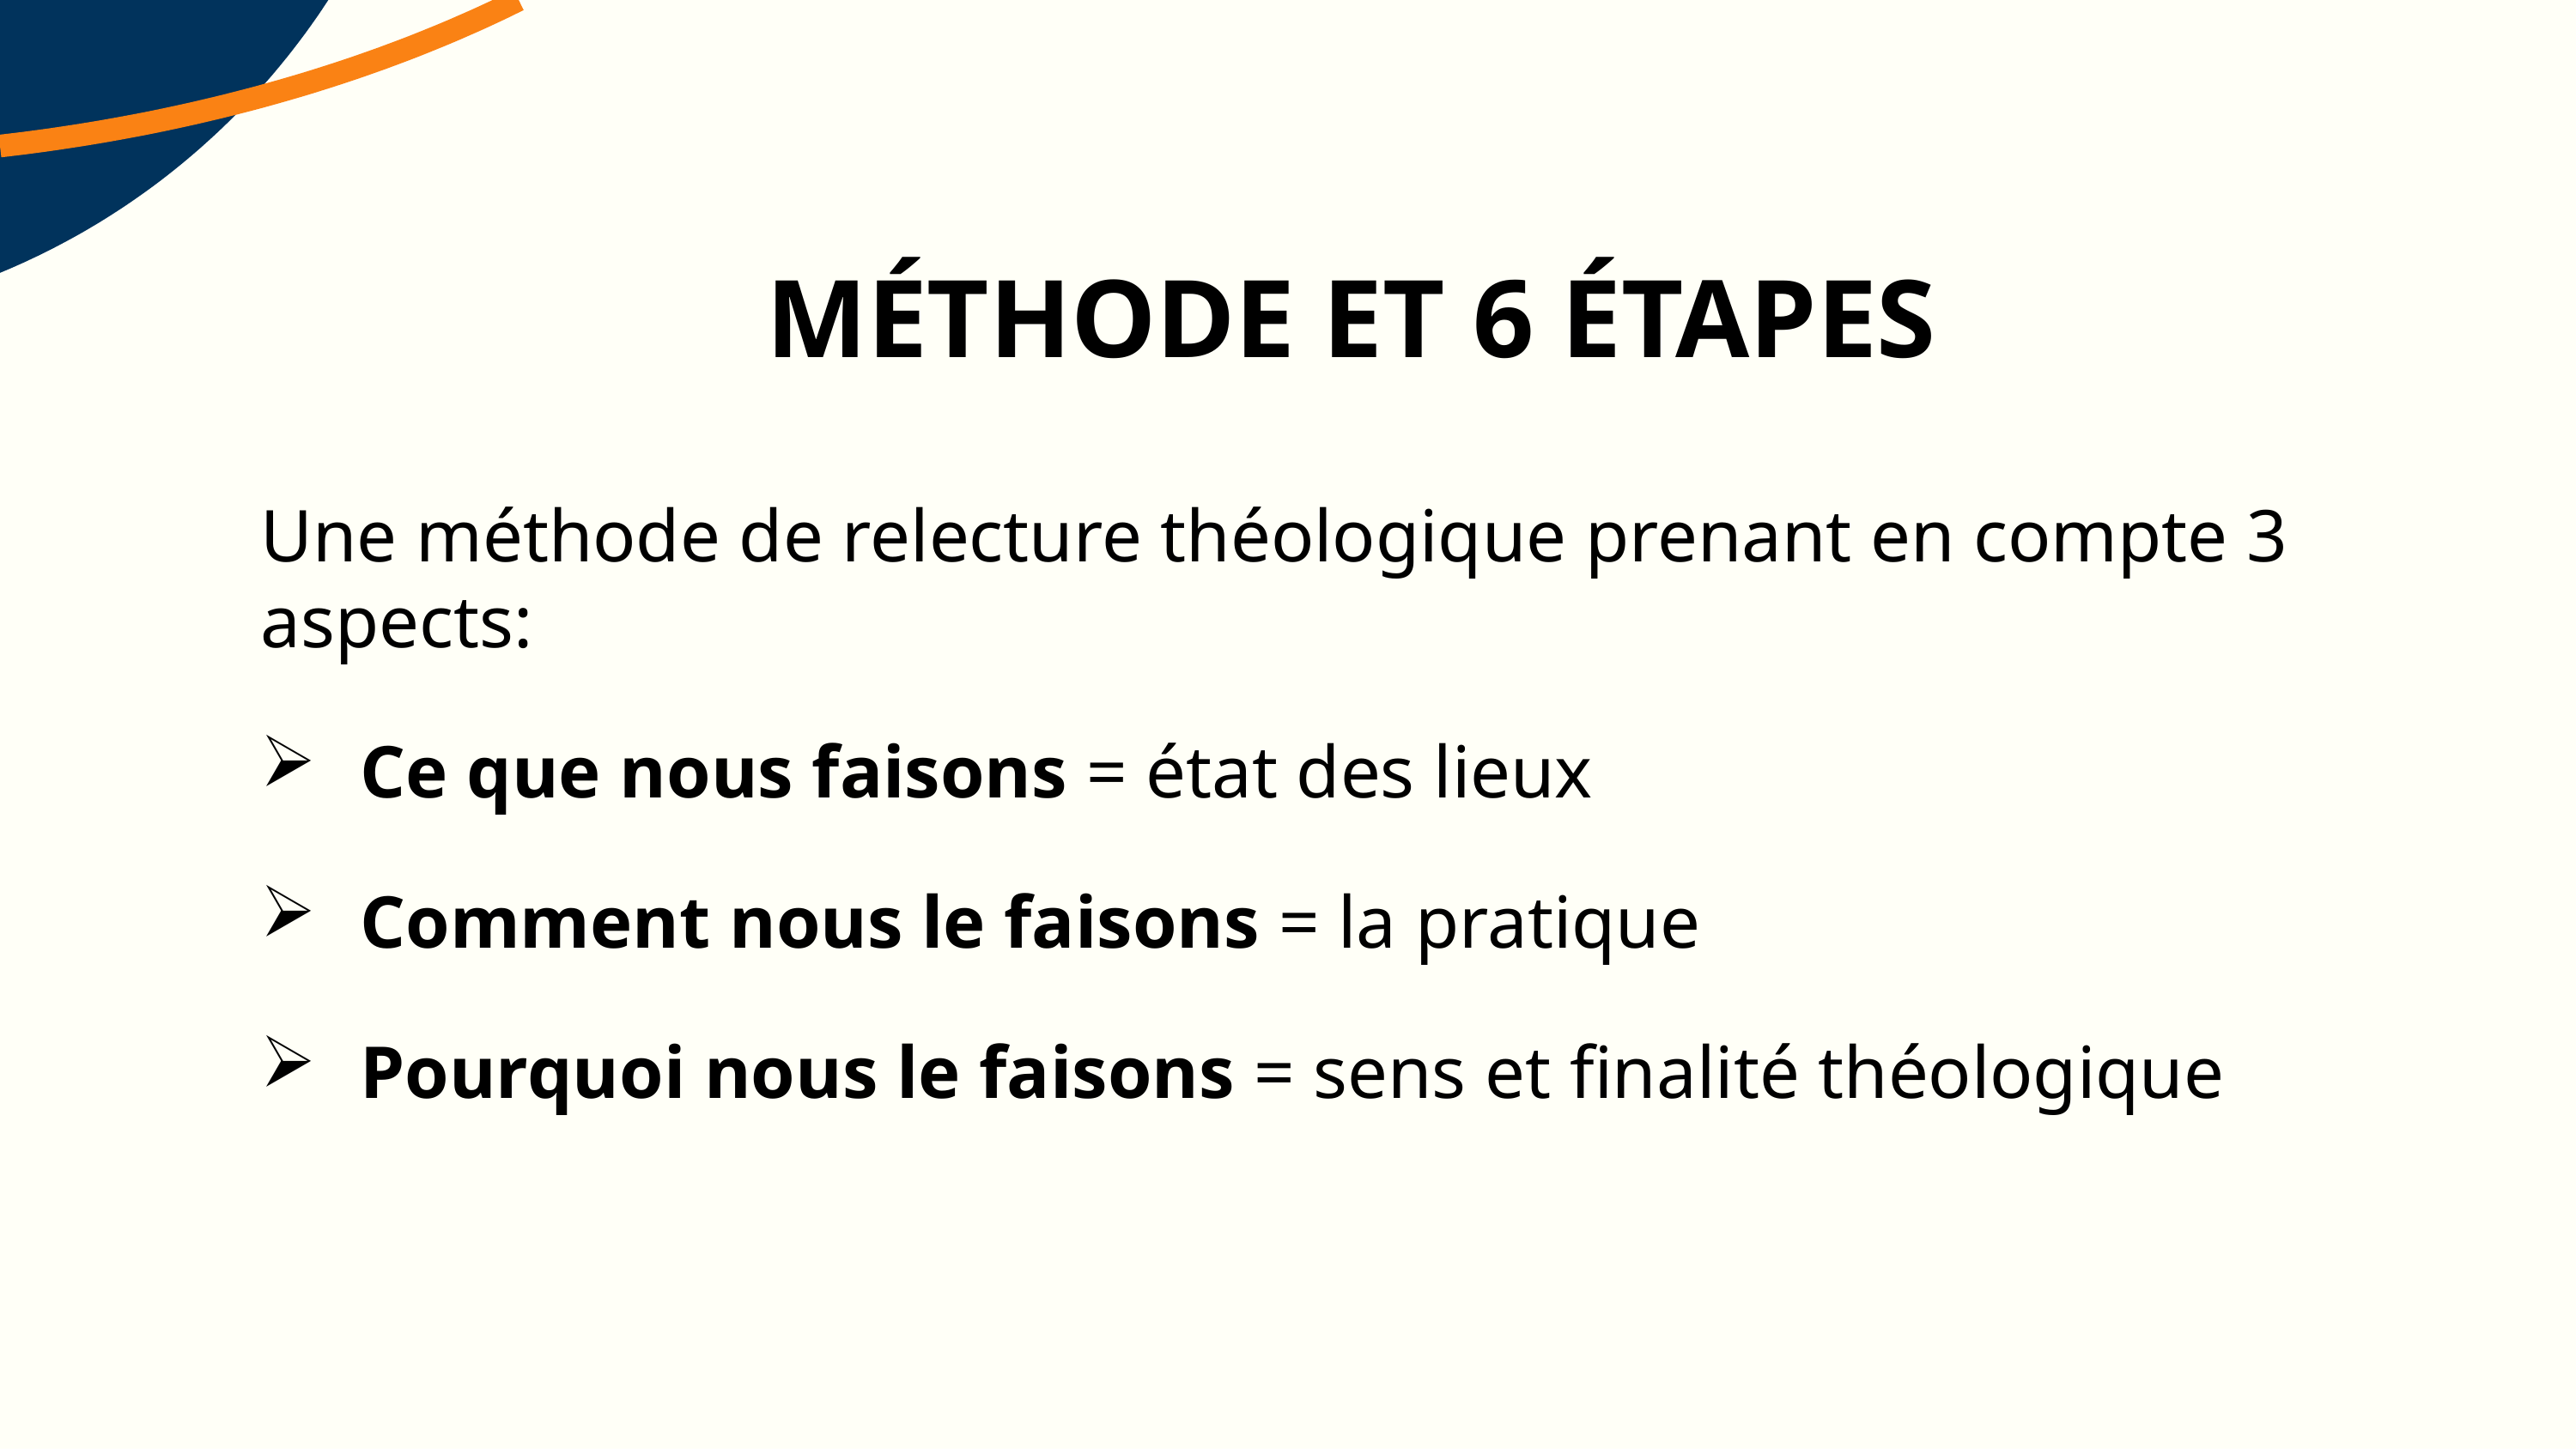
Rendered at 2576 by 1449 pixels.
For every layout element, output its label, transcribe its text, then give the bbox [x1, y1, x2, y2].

text_box Une méthode de relecture théologique prenant en compte 3 aspects: Ce que nous faisons = état des lieux Comment nous le faisons = la pratique Pourquoi nous le faisons = sens et finalité théologique [258, 488, 2320, 1113]
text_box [0, 0, 531, 274]
text_box MÉTHODE ET 6 ÉTAPES [568, 248, 2132, 379]
